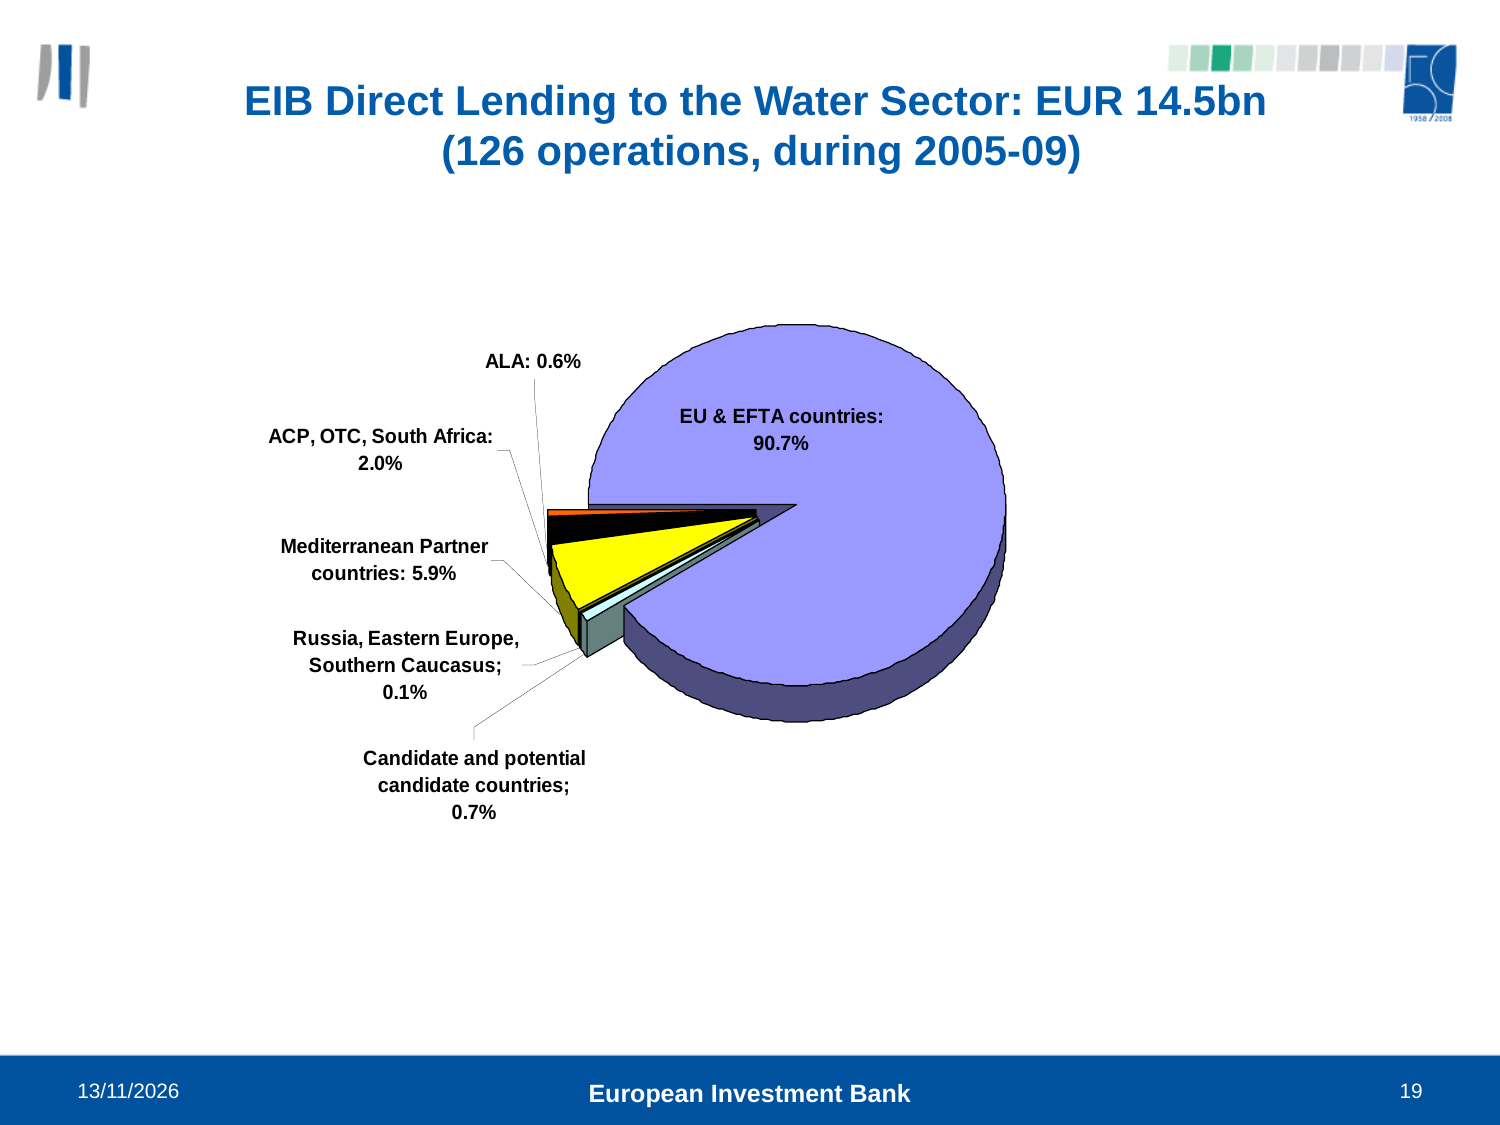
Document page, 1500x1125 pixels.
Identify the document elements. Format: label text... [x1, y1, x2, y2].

picture [0, 0, 1500, 1125]
footer European Investment Bank [229, 1070, 1271, 1125]
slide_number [62, 1070, 226, 1125]
slide_number 19 [1274, 1070, 1438, 1125]
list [178, 30, 1424, 902]
